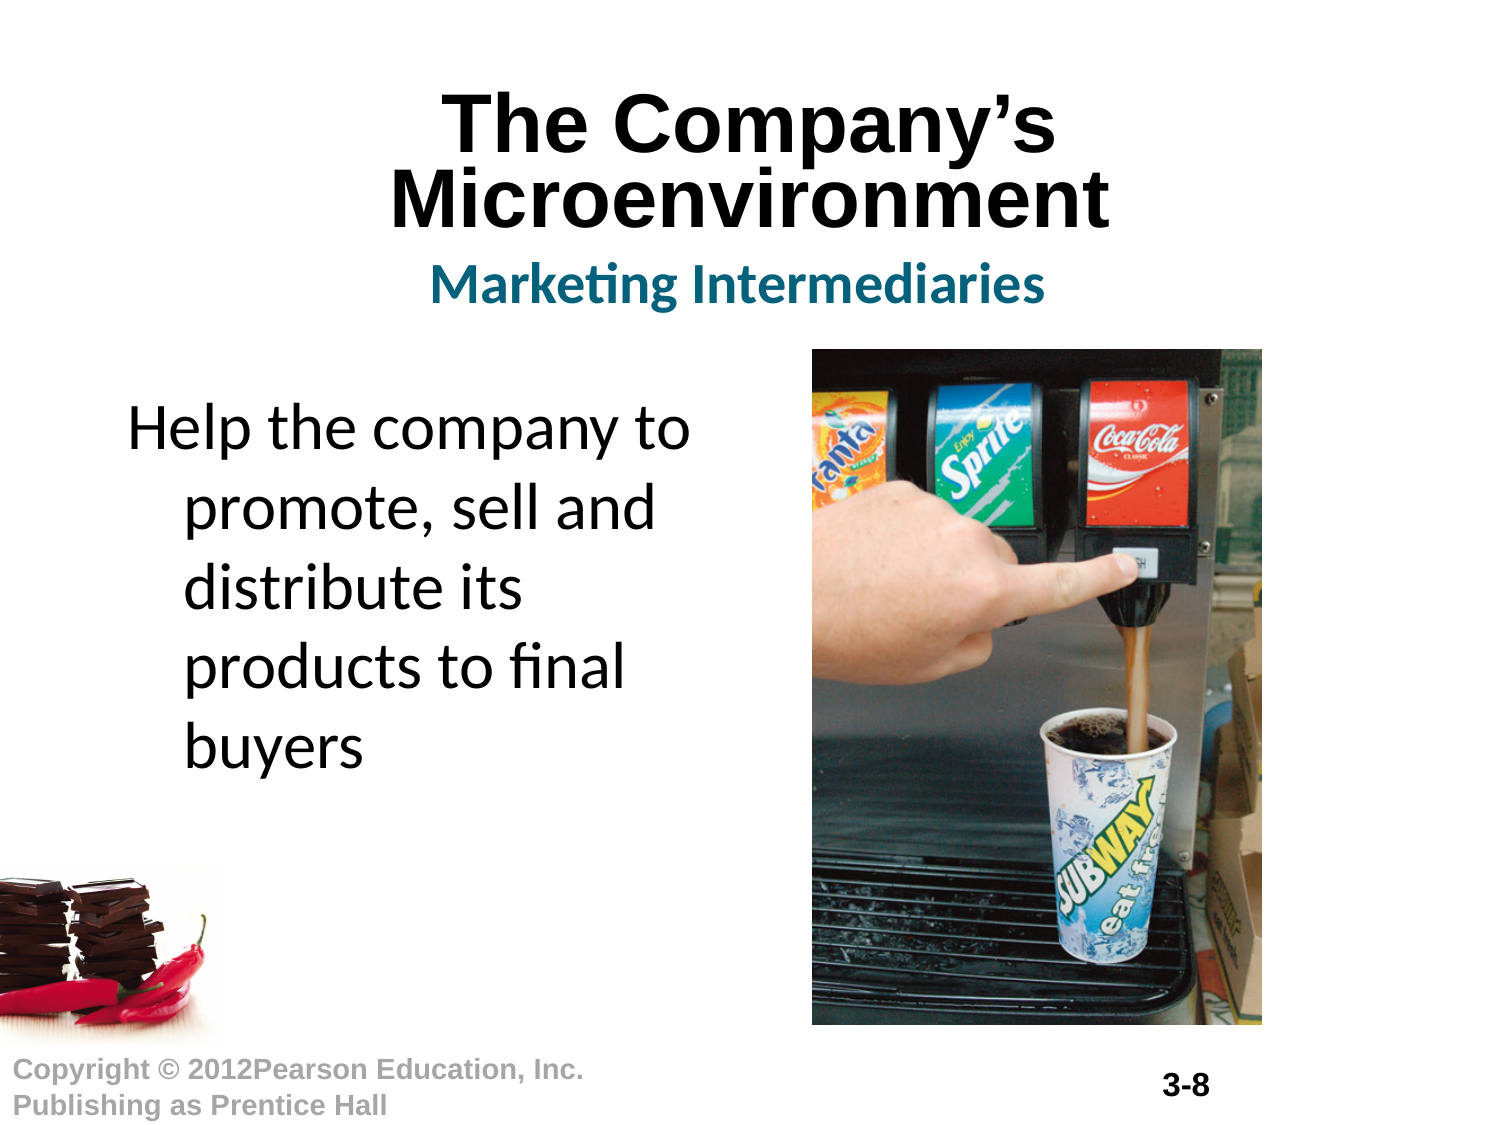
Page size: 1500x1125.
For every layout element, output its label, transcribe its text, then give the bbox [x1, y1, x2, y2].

title The Company’s Microenvironment [112, 37, 1388, 226]
picture [812, 349, 1262, 1026]
list Marketing Intermediaries [149, 237, 1326, 301]
picture [0, 862, 112, 1050]
list Help the company to promote, sell and distribute its products to final buyers [112, 374, 751, 1051]
